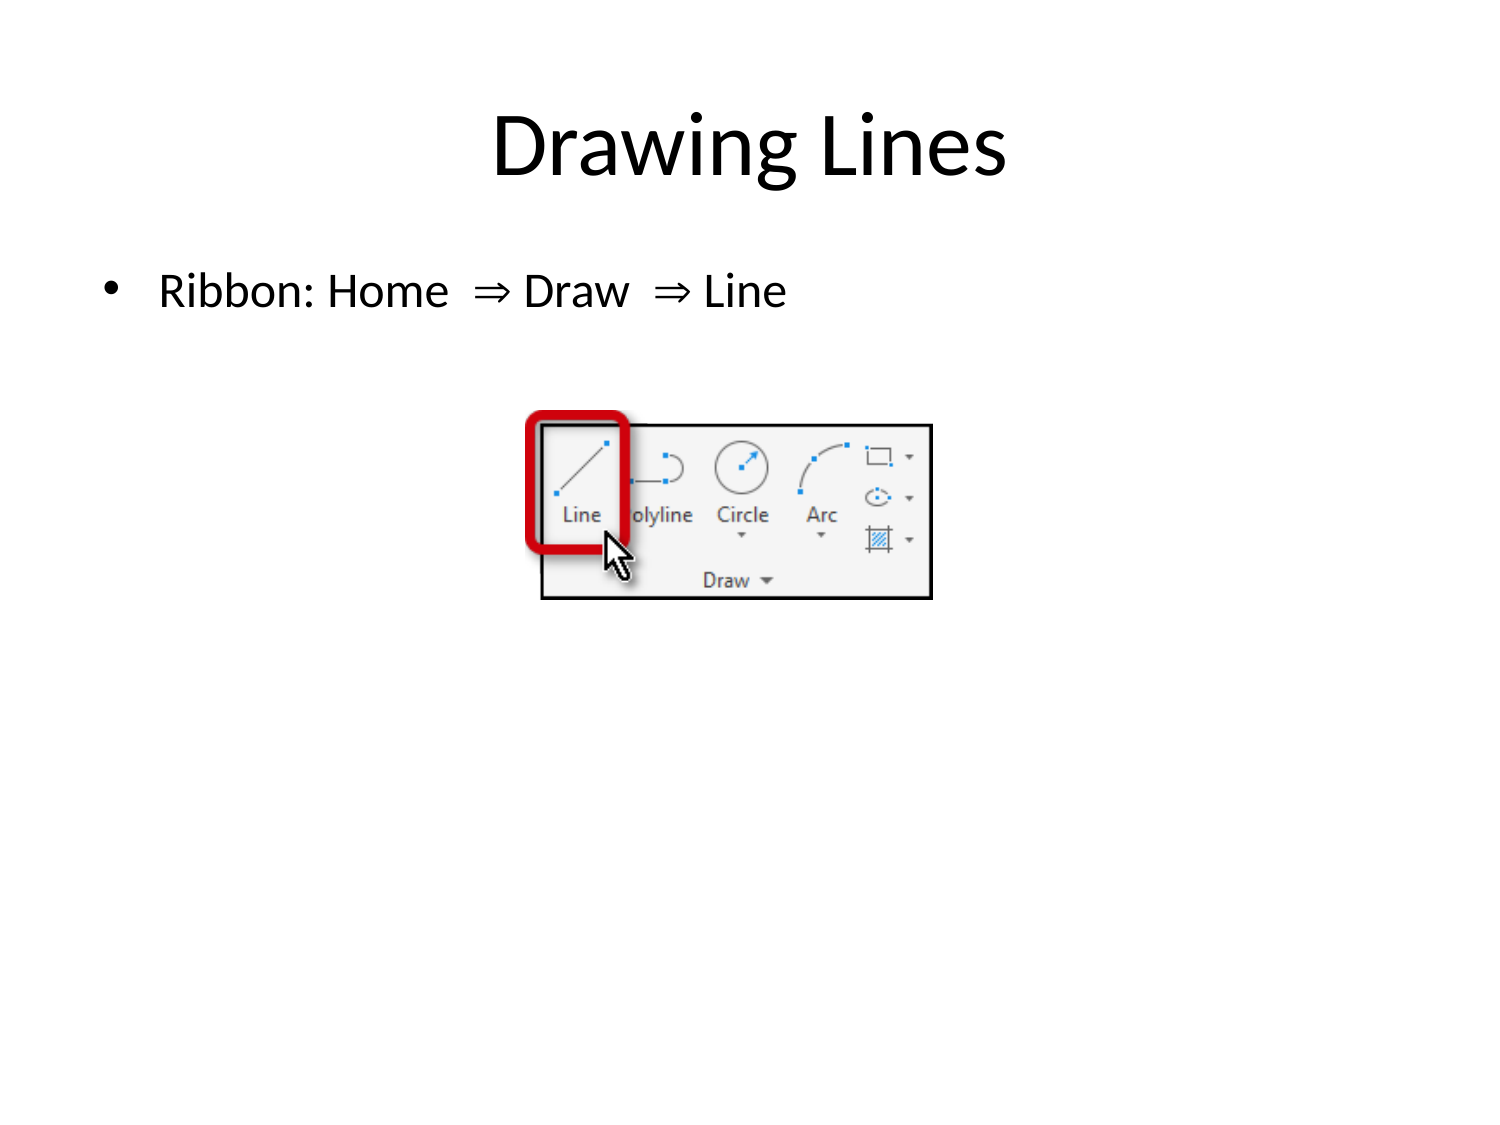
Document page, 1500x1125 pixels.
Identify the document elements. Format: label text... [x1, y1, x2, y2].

list Ribbon: Home  Draw  Line [87, 249, 1000, 950]
title Drawing Lines [75, 45, 1425, 233]
picture [524, 409, 933, 601]
